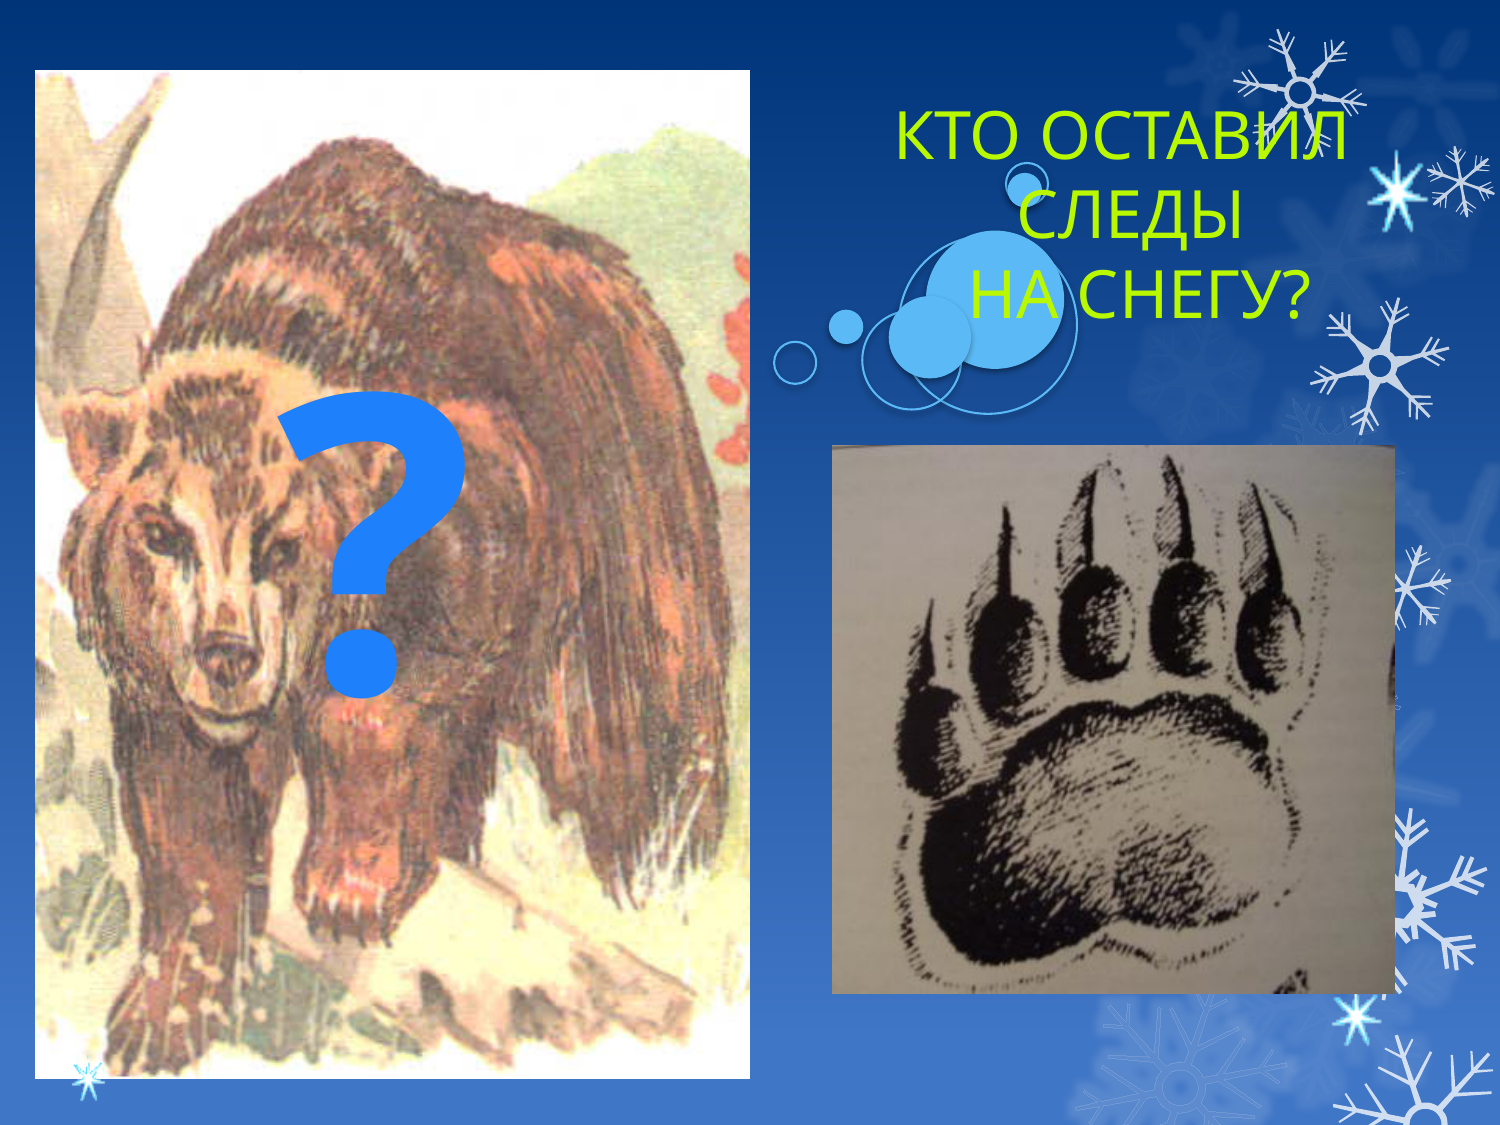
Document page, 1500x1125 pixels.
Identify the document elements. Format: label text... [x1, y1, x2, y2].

picture [821, 444, 1396, 1051]
picture [1300, 83, 1431, 239]
picture [34, 69, 751, 1104]
list [832, 257, 1425, 1043]
title Кто оставил следы на снегу? [796, 70, 1465, 340]
